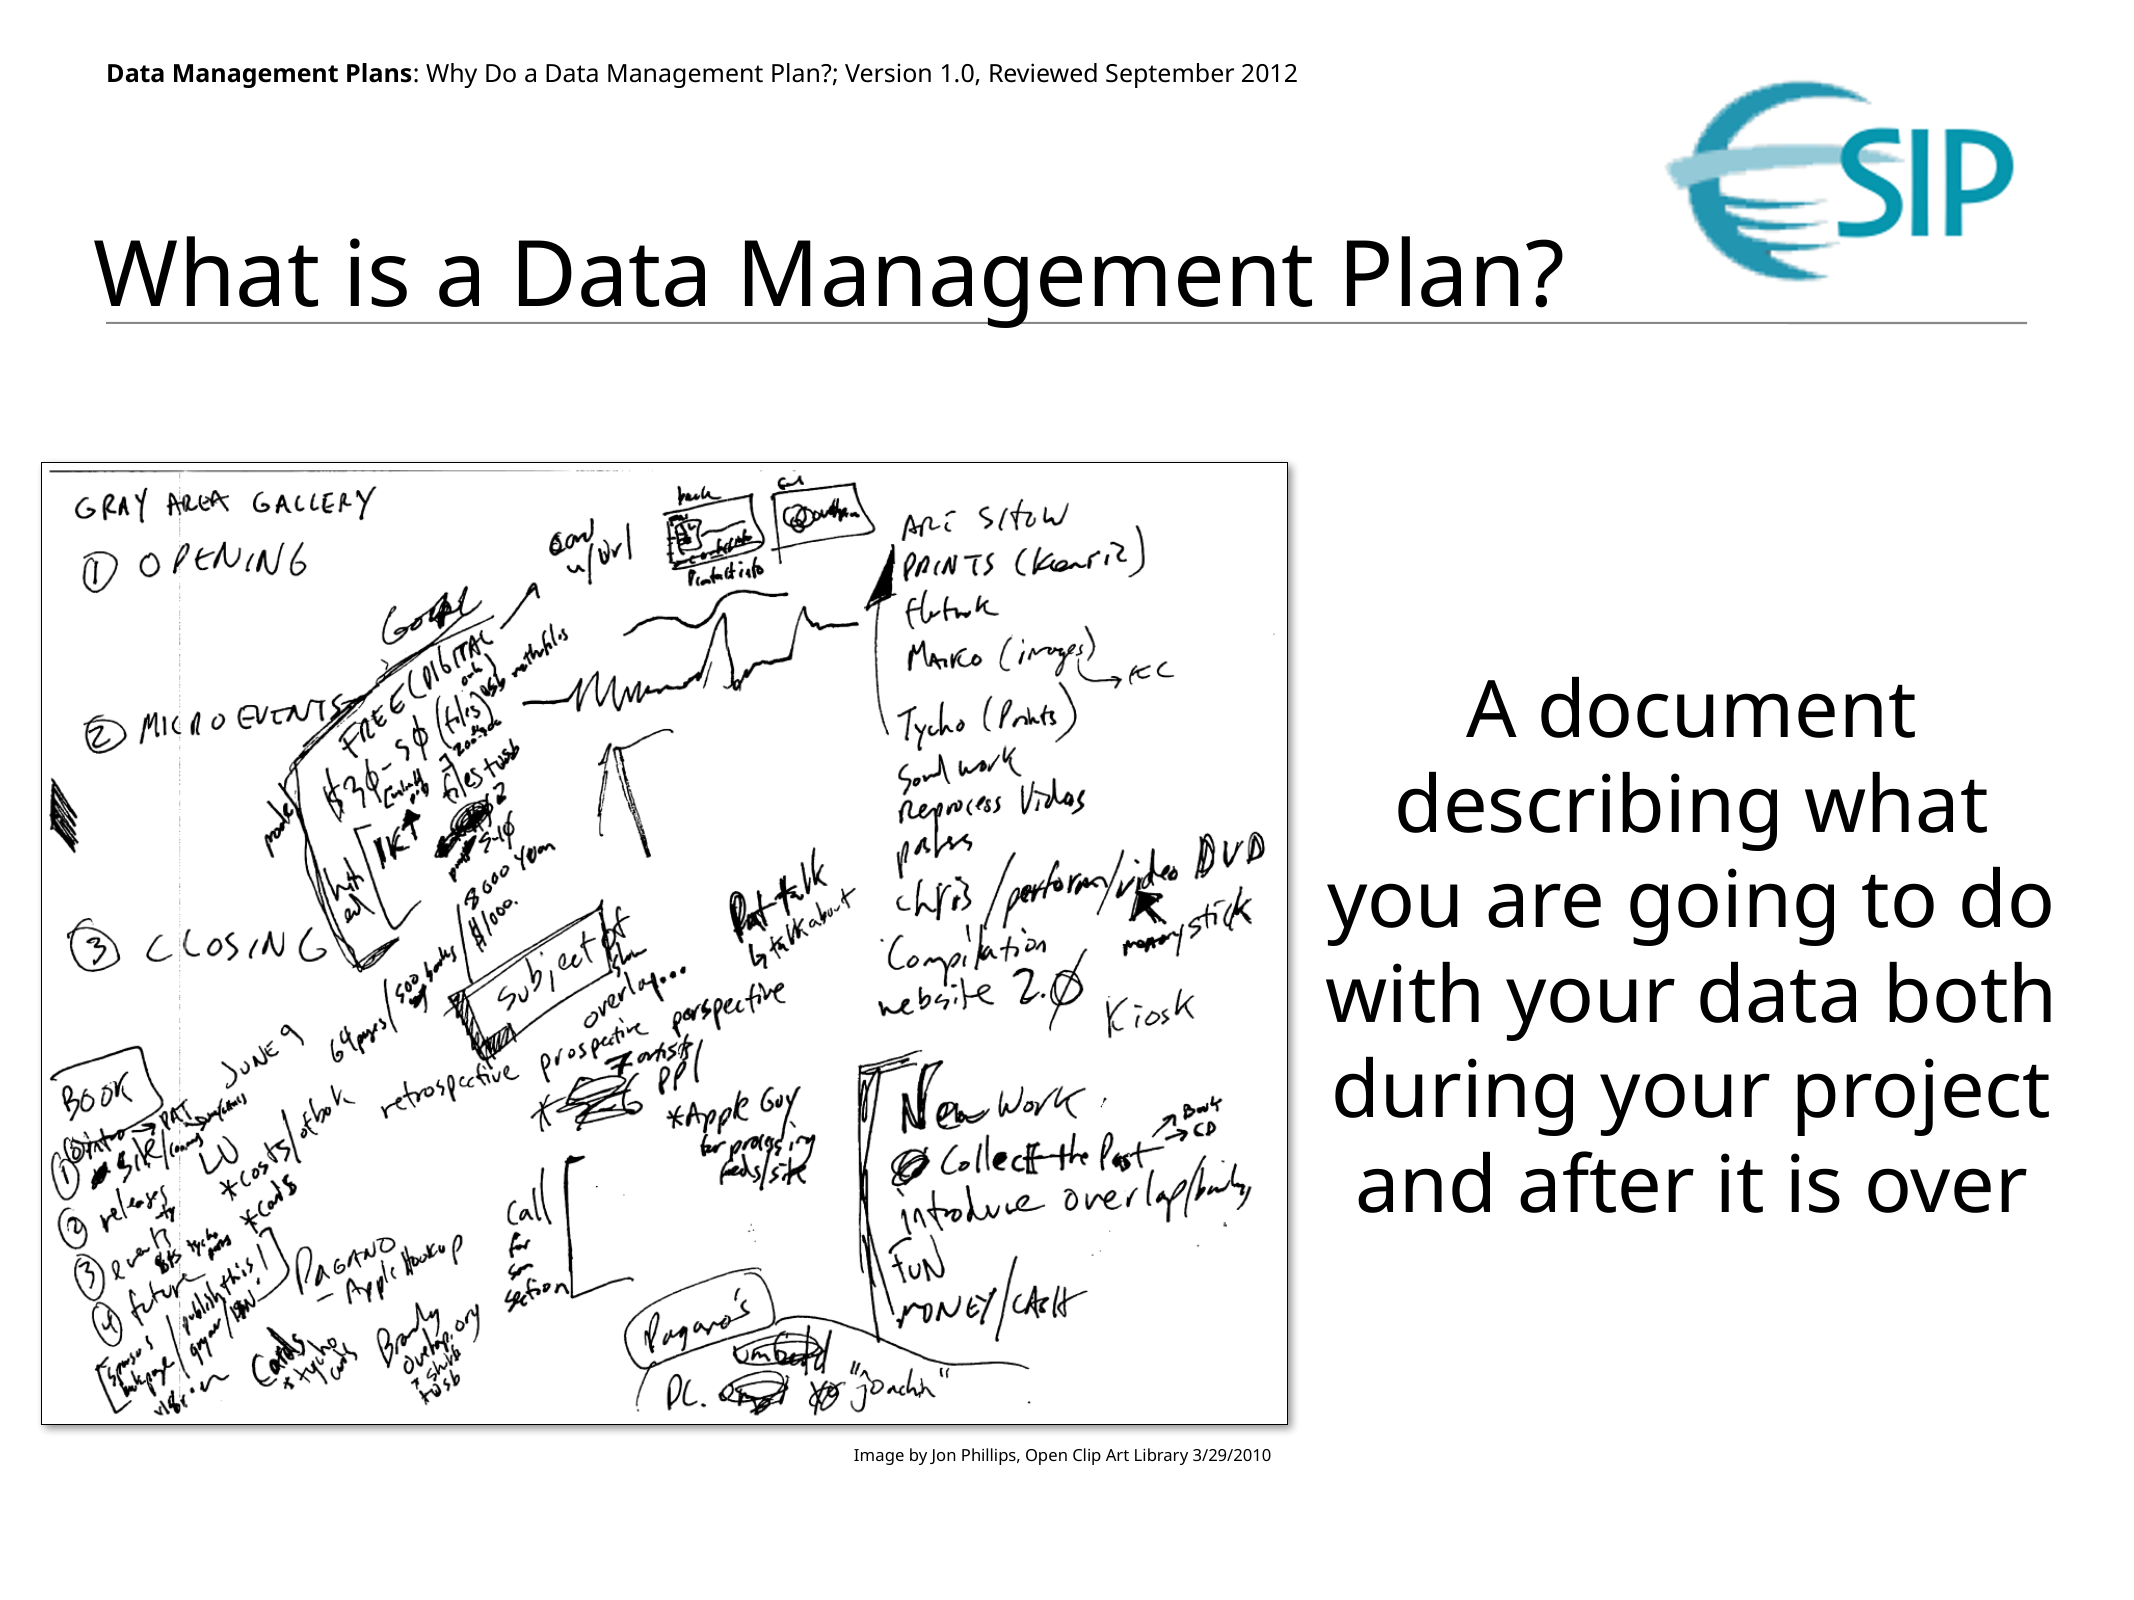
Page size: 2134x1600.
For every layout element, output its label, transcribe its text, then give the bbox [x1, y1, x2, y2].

text_box Image by Jon Phillips, Open Clip Art Library 3/29/2010 [839, 1437, 1287, 1473]
picture [41, 462, 1288, 1426]
text_box Data Management Plans: Why Do a Data Management Plan?; Version 1.0, Reviewed September 2012 [91, 49, 1380, 100]
title What is a Data Management Plan? [93, 95, 2040, 325]
picture [1653, 62, 2030, 286]
list A document describing what you are going to do with your data both during your project and after it is over [1316, 399, 2067, 1488]
